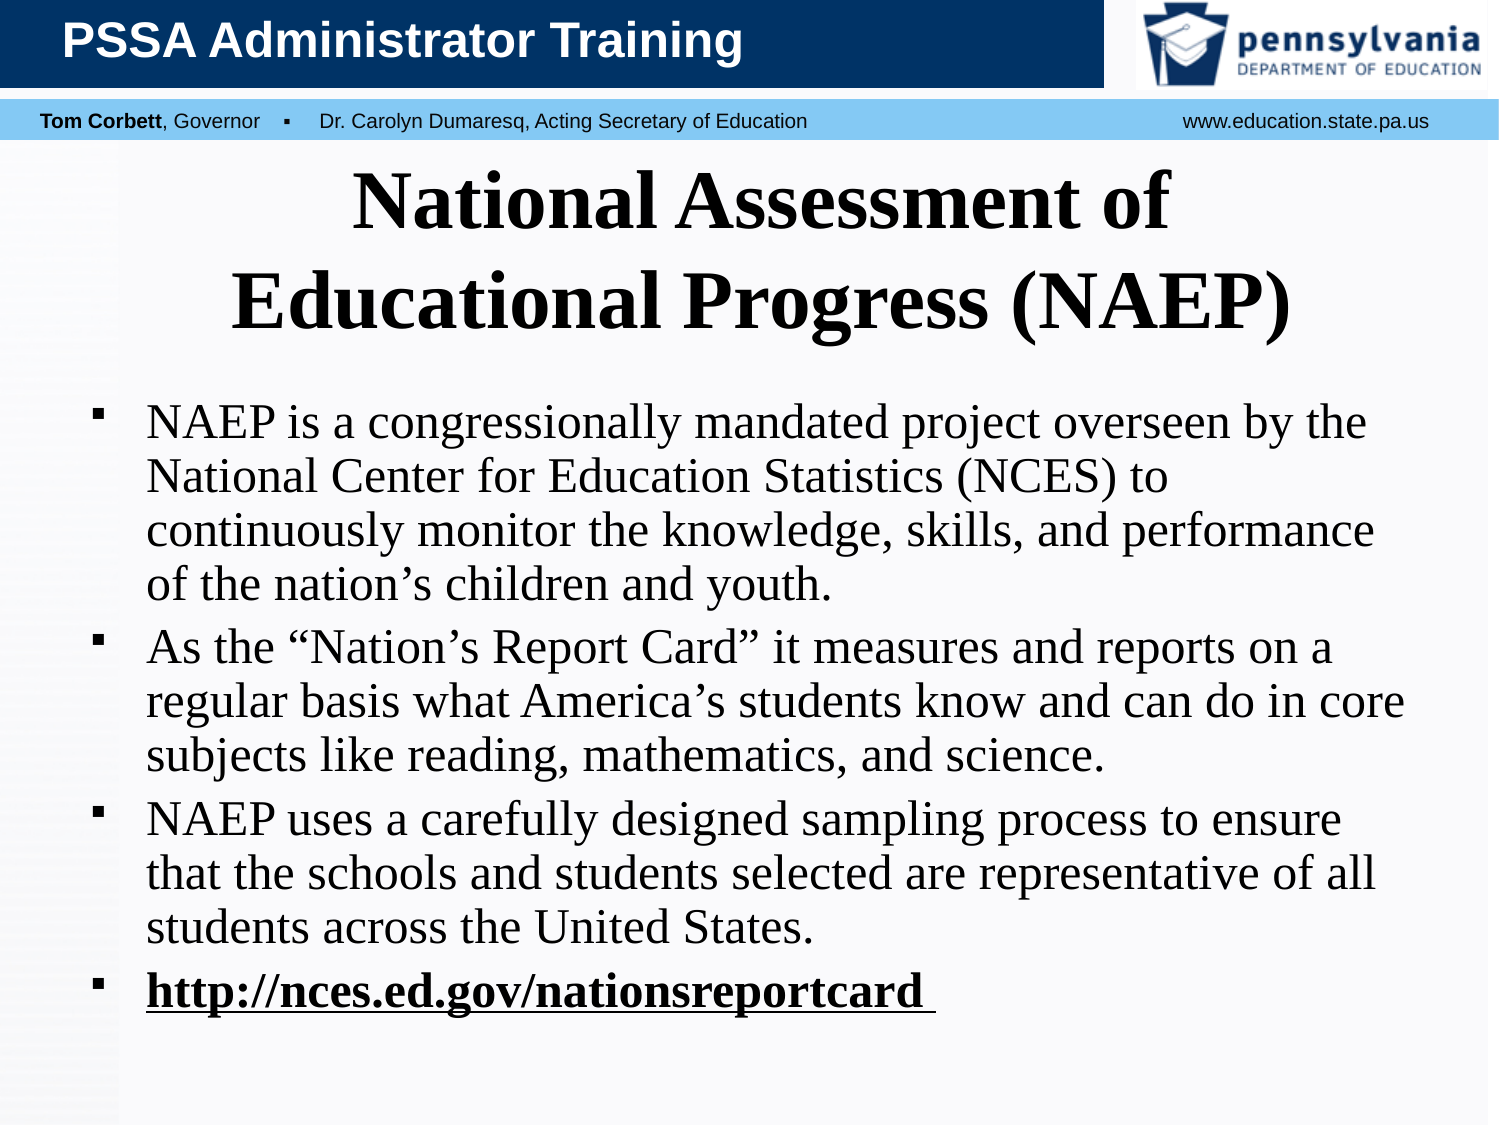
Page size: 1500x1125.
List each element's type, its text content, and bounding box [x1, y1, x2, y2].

picture [0, 0, 1488, 99]
title National Assessment of Educational Progress (NAEP) [124, 187, 1401, 303]
list NAEP is a congressionally mandated project overseen by the National Center for Education Statistics (NCES) to continuously monitor the knowledge, skills, and performance of the nation’s children and youth. As the “Nation’s Report Card” it measures and reports on a regular basis what America’s students know and can do in core subjects like reading, mathematics, and science. NAEP uses a carefully designed sampling process to ensure that the schools and students selected are representative of all students across the United States. http://nces.ed.gov/nationsreportcard [75, 387, 1425, 1125]
picture [0, 140, 1488, 1125]
